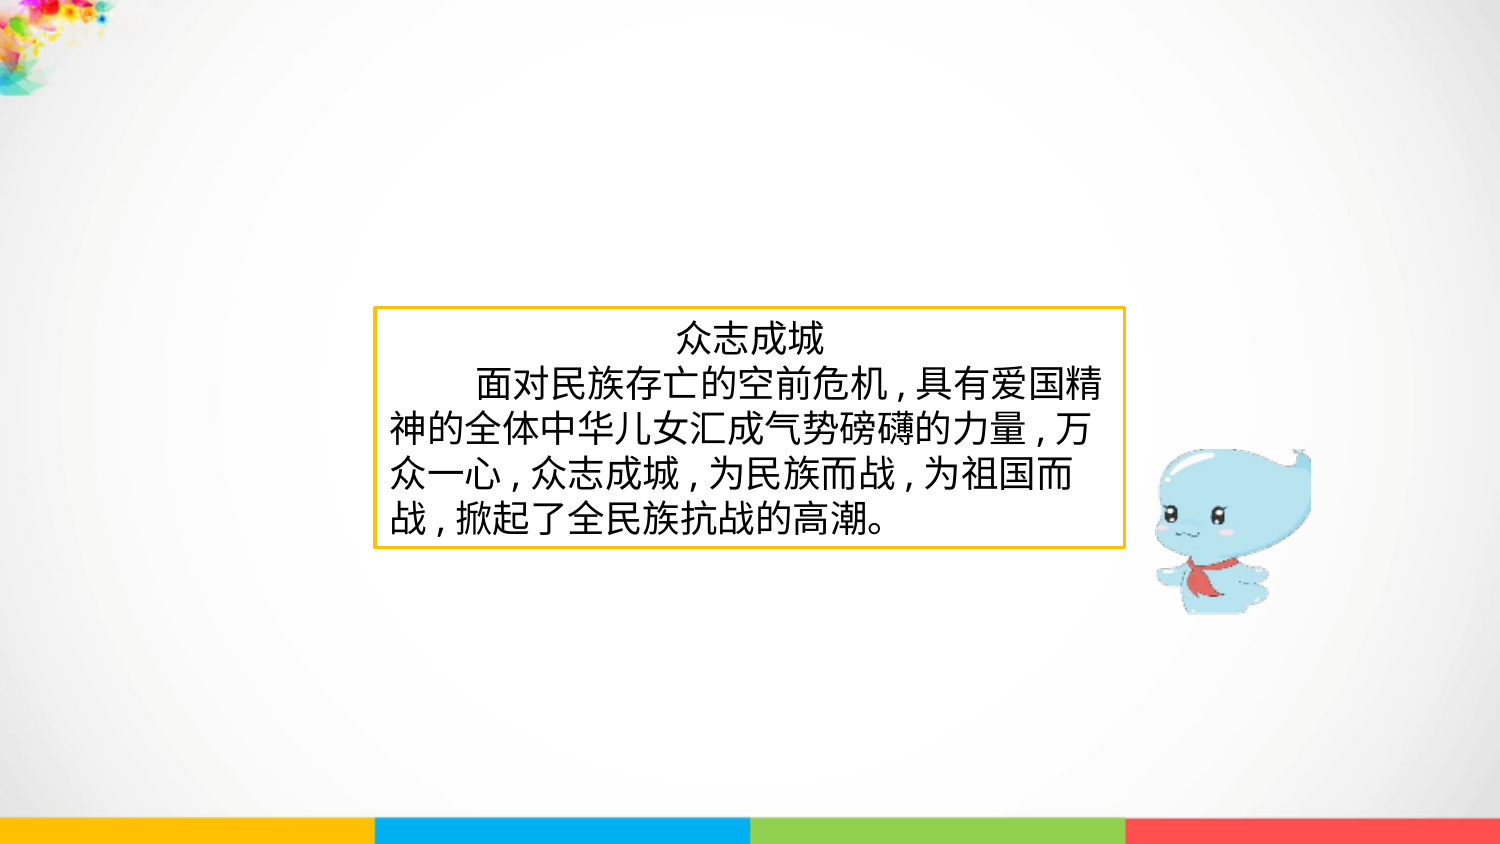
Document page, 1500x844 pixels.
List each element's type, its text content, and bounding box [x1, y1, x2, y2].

text_box 众志成城 面对民族存亡的空前危机,具有爱国精神的全体中华儿女汇成气势磅礴的力量,万众一心,众志成城,为民族而战,为祖国而战,掀起了全民族抗战的高潮。 [374, 307, 1125, 548]
picture [0, 0, 1500, 844]
